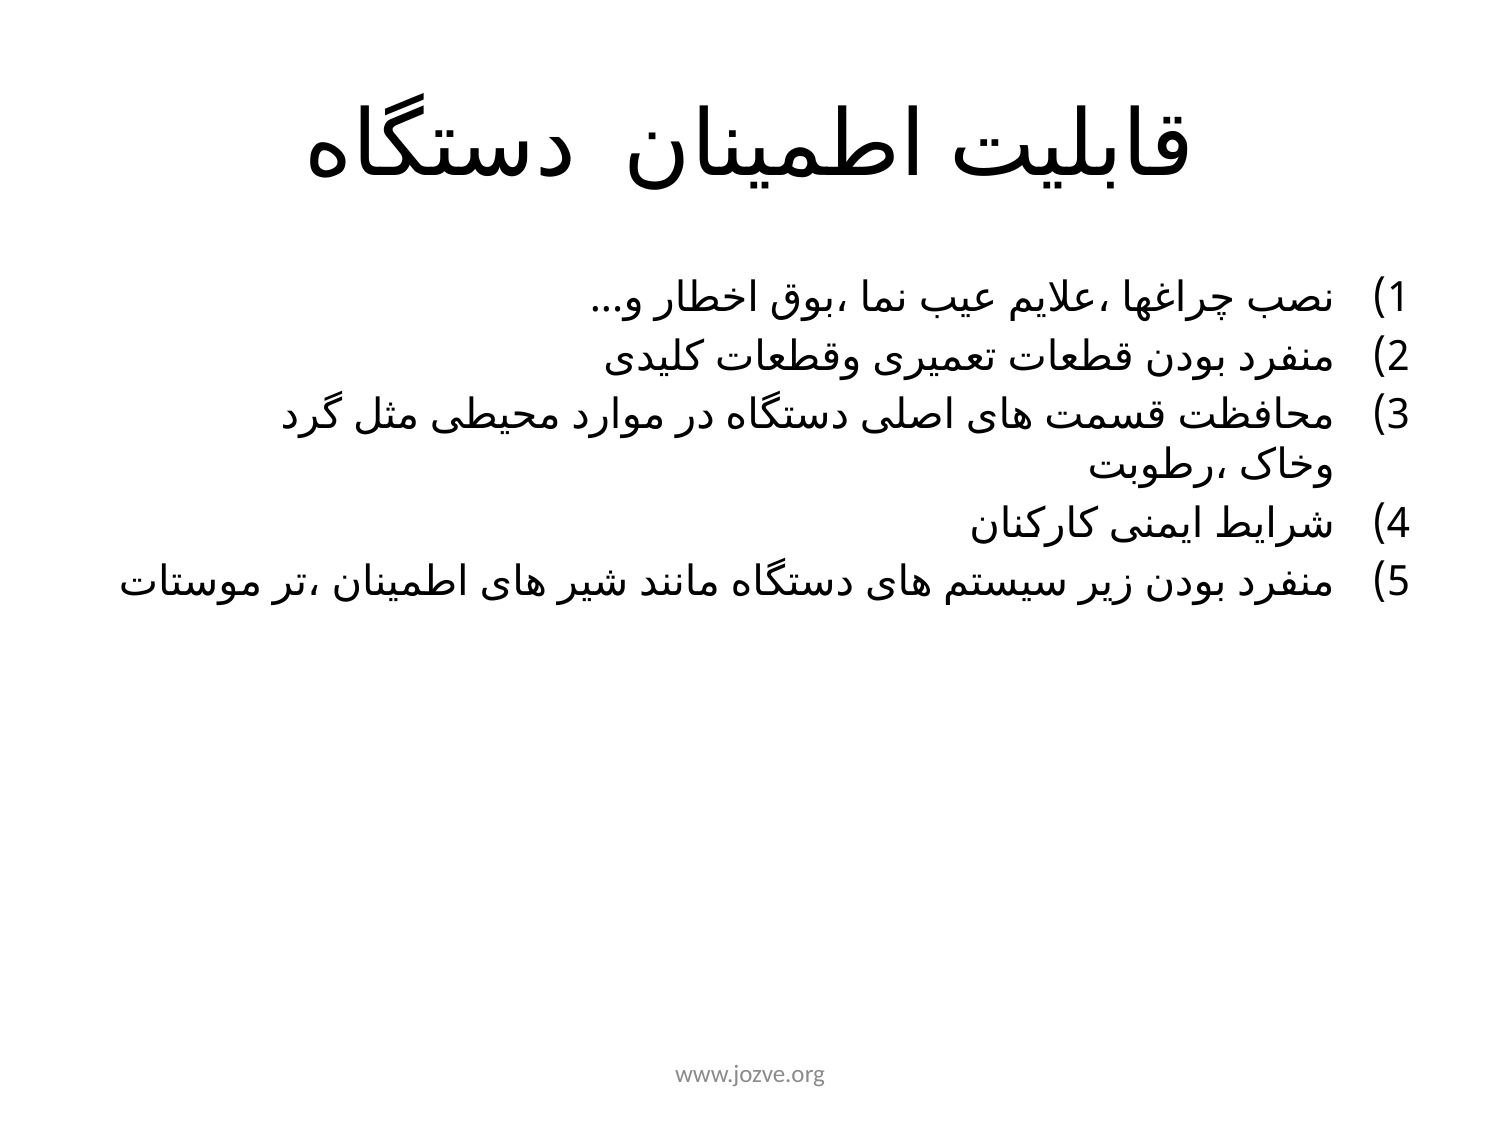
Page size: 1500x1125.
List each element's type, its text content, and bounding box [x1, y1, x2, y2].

list نصب چراغها ،علایم عیب نما ،بوق اخطار و... منفرد بودن قطعات تعمیری وقطعات کلیدی محافظت قسمت های اصلی دستگاه در موارد محیطی مثل گرد وخاک ،رطوبت شرایط ایمنی کارکنان منفرد بودن زیر سیستم های دستگاه مانند شیر های اطمینان ،تر موستات [75, 262, 1425, 1005]
footer www.jozve.org [512, 1042, 988, 1103]
title قابلیت اطمینان دستگاه [75, 45, 1425, 233]
